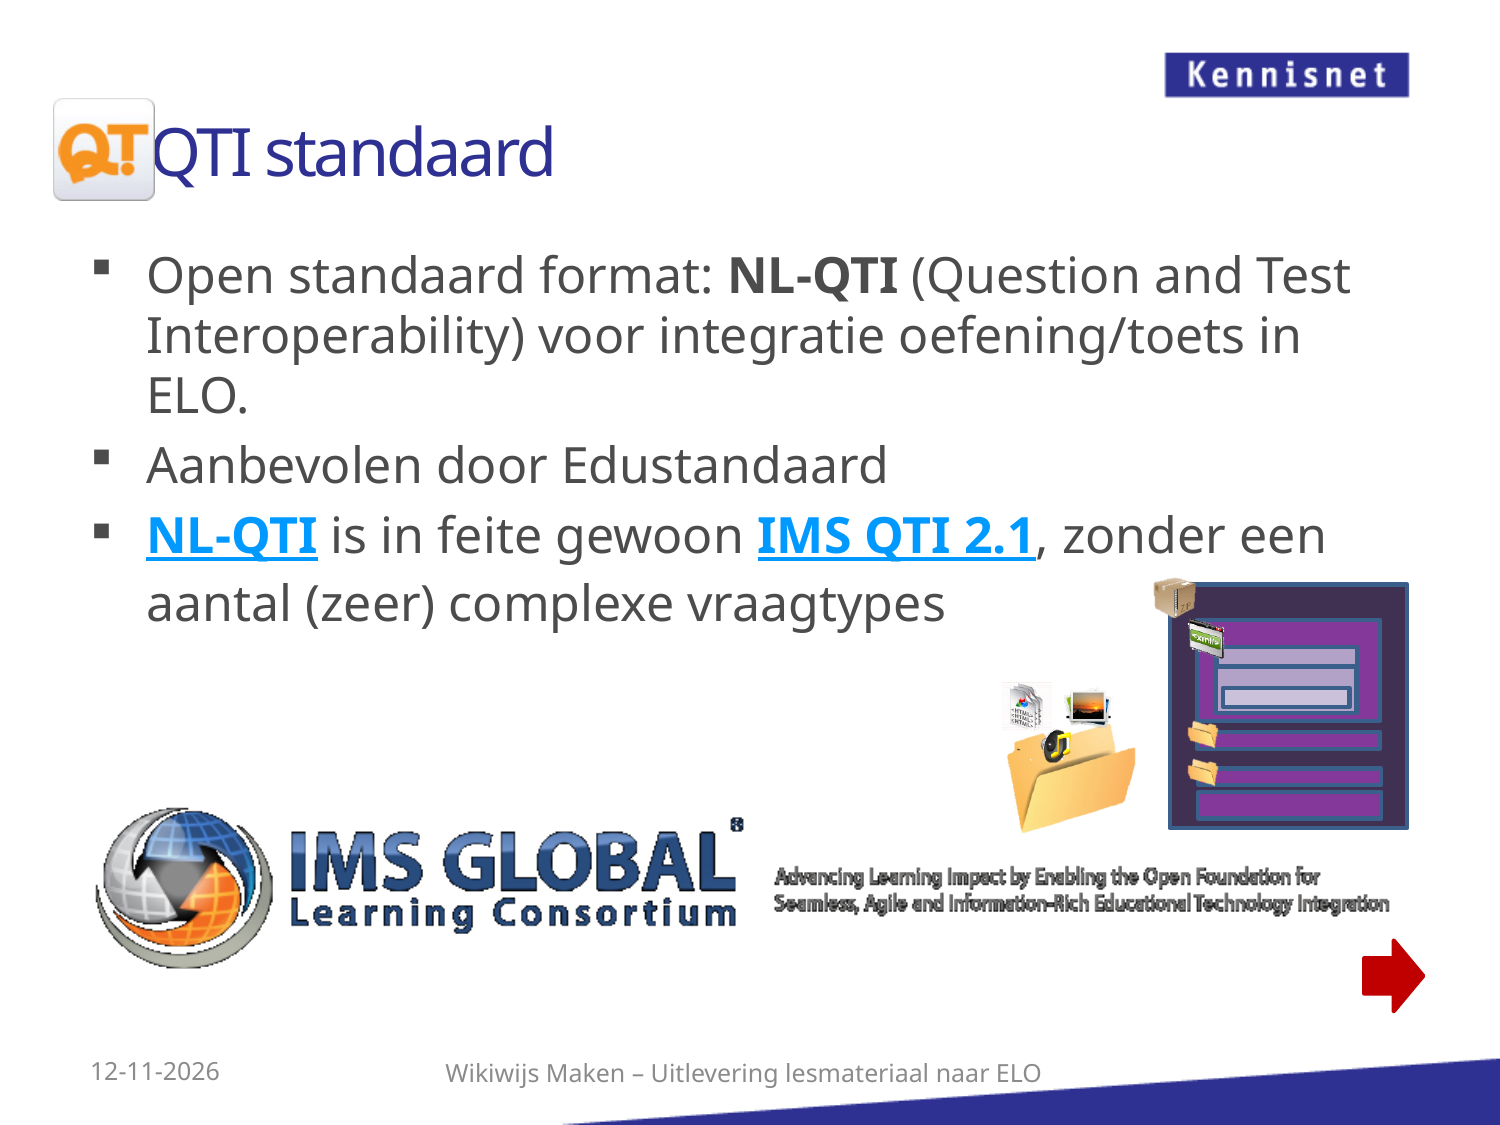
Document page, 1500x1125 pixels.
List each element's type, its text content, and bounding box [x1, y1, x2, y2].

list Open standaard format: NL-QTI (Question and Test Interoperability) voor integratie oefening/toets in ELO. Aanbevolen door Edustandaard NL-QTI is in feite gewoon IMS QTI 2.1, zonder een aantal (zeer) complexe vraagtypes [74, 235, 1426, 979]
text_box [1151, 574, 1408, 829]
text_box [1362, 942, 1425, 1014]
footer Wikiwijs Maken – Uitlevering lesmateriaal naar ELO [312, 1042, 1176, 1103]
picture [0, 0, 1500, 1125]
title QTI standaard [74, 55, 1426, 235]
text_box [986, 679, 1152, 858]
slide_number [75, 1042, 278, 1103]
